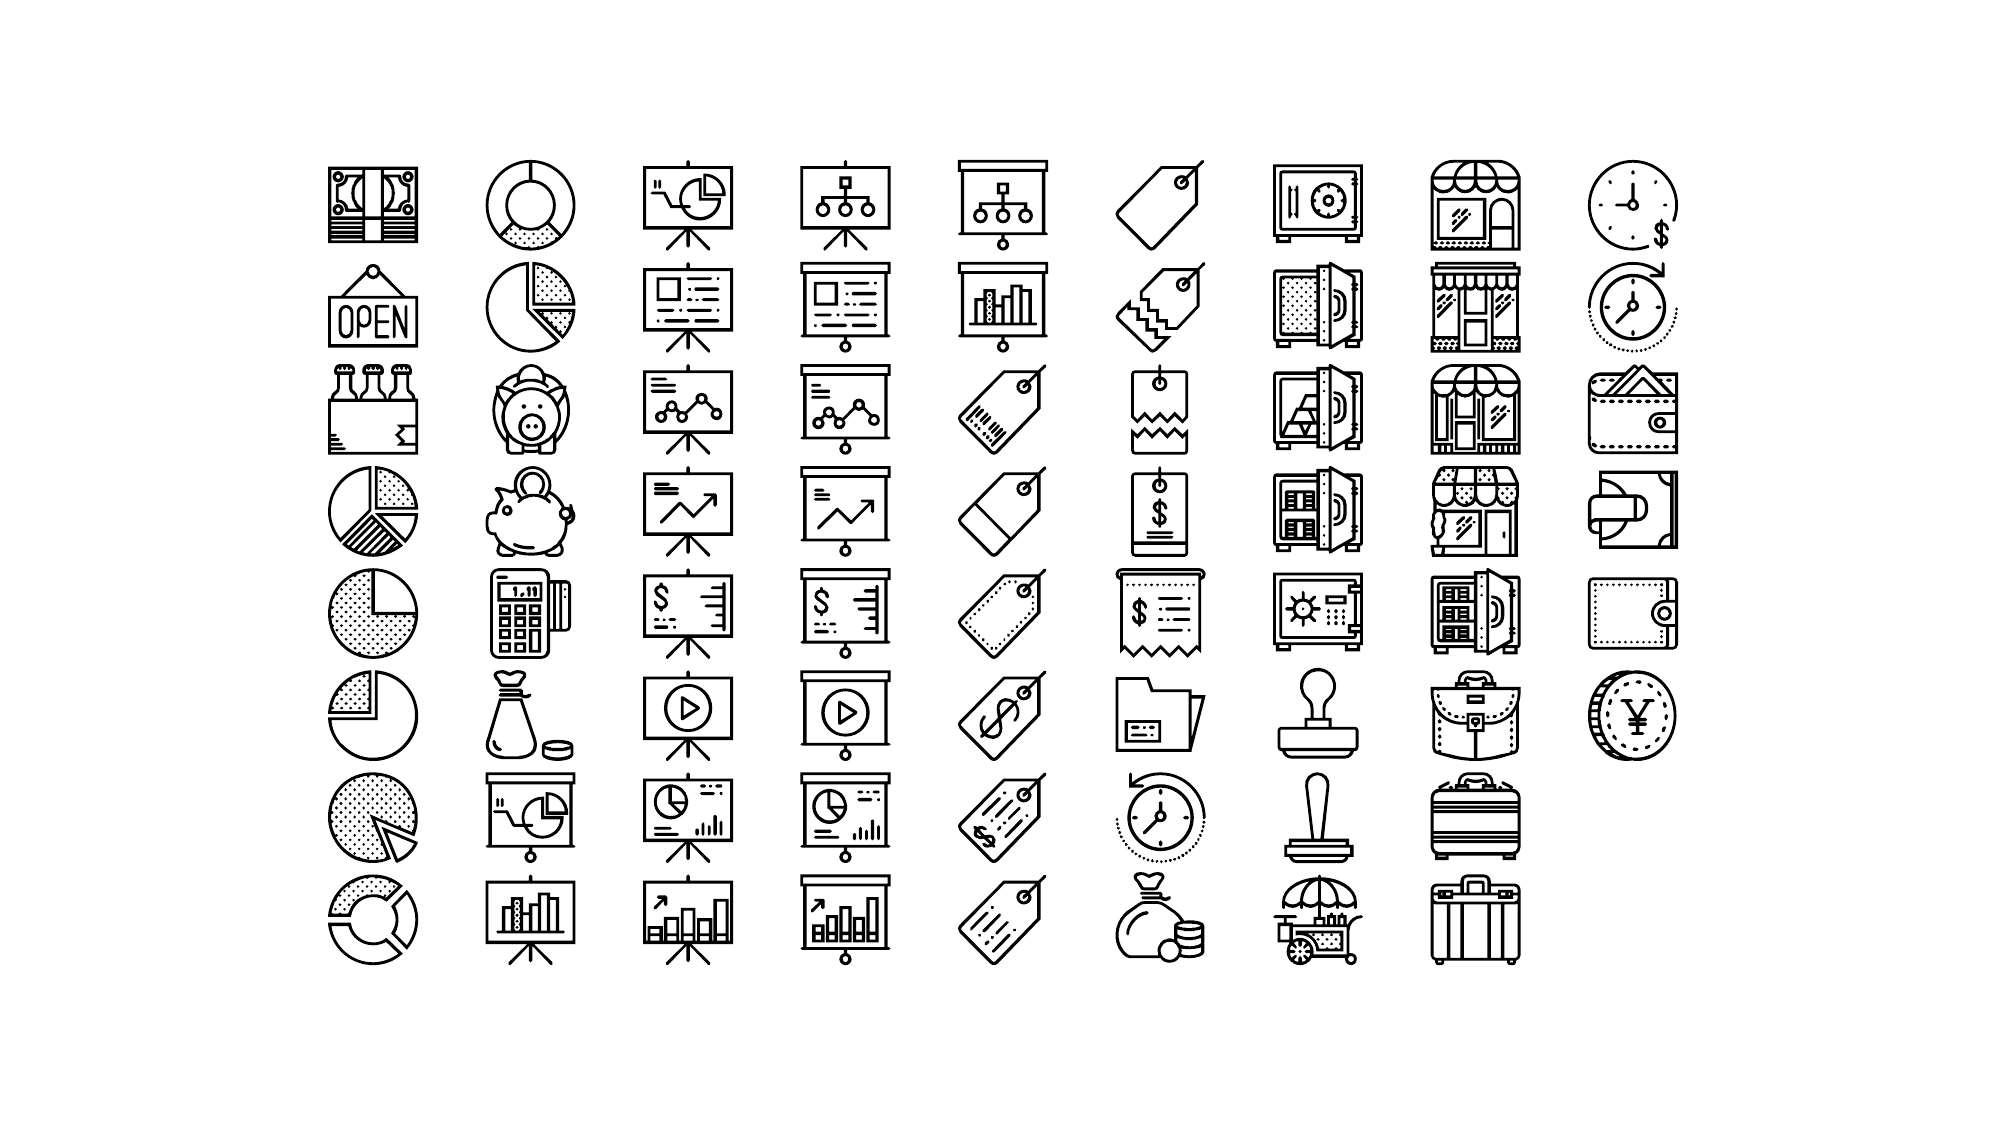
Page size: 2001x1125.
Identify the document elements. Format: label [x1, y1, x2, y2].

text_box [328, 670, 419, 761]
text_box [532, 308, 576, 339]
text_box [541, 739, 574, 761]
text_box [328, 364, 419, 455]
text_box [1430, 772, 1521, 861]
text_box [800, 568, 891, 659]
text_box [1131, 364, 1189, 424]
text_box [1430, 568, 1521, 656]
text_box [1127, 772, 1206, 852]
text_box [957, 875, 1047, 966]
text_box [328, 922, 403, 966]
text_box [485, 874, 576, 966]
text_box [485, 670, 537, 760]
text_box [1273, 261, 1363, 350]
text_box [1115, 872, 1205, 963]
text_box [342, 514, 403, 557]
text_box [957, 159, 1049, 251]
text_box [327, 772, 418, 863]
text_box [1587, 159, 1679, 251]
text_box [1273, 572, 1363, 652]
text_box [1118, 831, 1154, 863]
text_box [1273, 364, 1363, 452]
text_box [1131, 426, 1189, 455]
text_box [1115, 568, 1206, 658]
text_box [800, 670, 891, 761]
text_box [485, 772, 576, 864]
text_box [1430, 159, 1521, 251]
text_box [800, 159, 891, 251]
text_box [643, 466, 734, 557]
text_box [1587, 470, 1679, 549]
text_box [1430, 670, 1521, 761]
text_box [532, 261, 576, 306]
text_box [957, 364, 1047, 455]
text_box [1115, 677, 1206, 752]
text_box [1587, 364, 1679, 455]
text_box [800, 261, 891, 353]
text_box [643, 159, 734, 251]
text_box [1115, 299, 1172, 353]
text_box [1587, 577, 1679, 650]
text_box [1273, 874, 1363, 966]
text_box [957, 466, 1047, 557]
text_box [643, 772, 734, 864]
text_box [957, 568, 1047, 659]
text_box [1284, 772, 1354, 864]
text_box [957, 670, 1047, 761]
text_box [1587, 670, 1677, 761]
text_box [492, 364, 571, 455]
text_box [328, 263, 419, 348]
text_box [1635, 348, 1643, 353]
text_box [1139, 262, 1206, 330]
text_box [374, 466, 419, 510]
text_box [1430, 364, 1521, 455]
text_box [1587, 261, 1667, 341]
text_box [1115, 160, 1204, 251]
text_box [1273, 164, 1363, 244]
text_box [957, 772, 1047, 864]
text_box [1430, 466, 1519, 557]
text_box [328, 166, 419, 244]
text_box [1277, 667, 1359, 759]
text_box [391, 889, 419, 950]
text_box [485, 261, 561, 353]
text_box [1591, 323, 1625, 352]
text_box [490, 568, 572, 659]
text_box [800, 874, 891, 966]
text_box [800, 364, 891, 455]
text_box [1644, 329, 1672, 351]
text_box [328, 466, 372, 543]
text_box [800, 466, 891, 557]
text_box [643, 670, 734, 761]
text_box [485, 159, 576, 251]
text_box [1164, 842, 1198, 863]
text_box [800, 772, 891, 864]
text_box [643, 261, 734, 353]
text_box [643, 568, 734, 659]
text_box [328, 568, 419, 659]
text_box [957, 261, 1049, 353]
text_box [1131, 466, 1189, 557]
text_box [485, 466, 576, 557]
text_box [1115, 817, 1121, 830]
text_box [643, 364, 734, 455]
text_box [1430, 261, 1521, 353]
text_box [643, 874, 734, 966]
text_box [1273, 466, 1363, 554]
text_box [1670, 307, 1679, 328]
text_box [328, 874, 403, 917]
text_box [1430, 874, 1521, 966]
text_box [374, 513, 419, 544]
